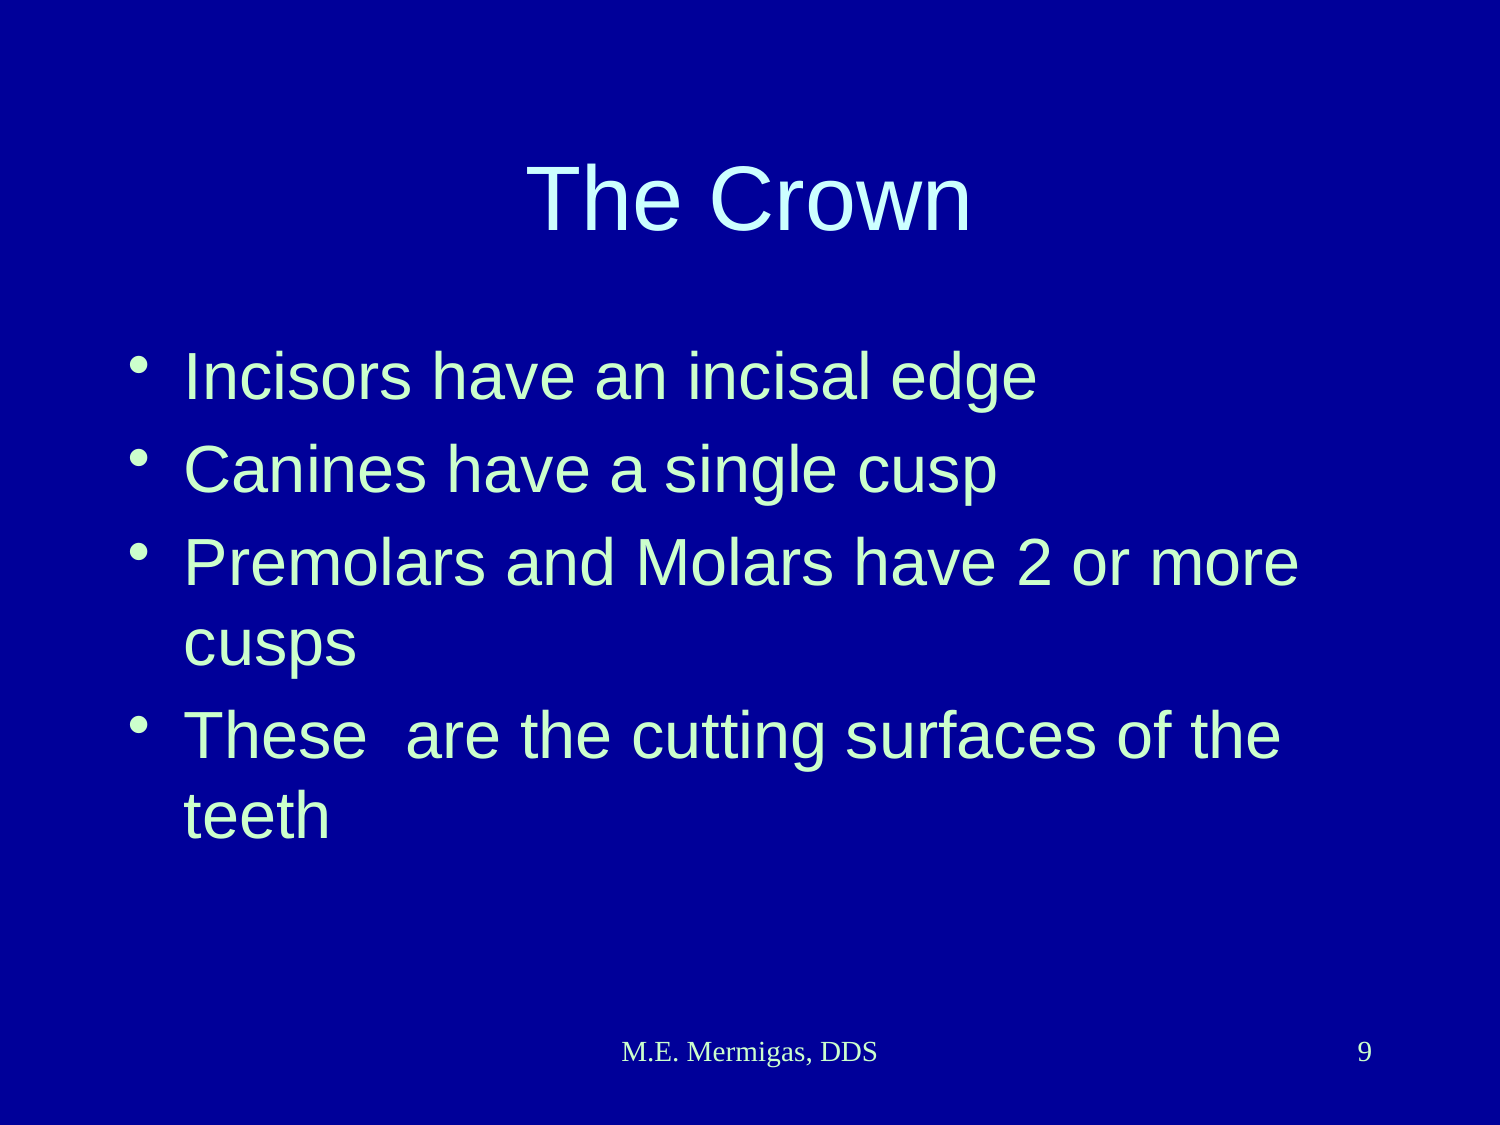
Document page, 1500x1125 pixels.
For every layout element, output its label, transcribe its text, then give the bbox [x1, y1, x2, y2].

footer M.E. Mermigas, DDS [512, 1024, 988, 1101]
slide_number 9 [1074, 1024, 1388, 1101]
title The Crown [112, 99, 1388, 288]
list Incisors have an incisal edge Canines have a single cusp Premolars and Molars have 2 or more cusps These are the cutting surfaces of the teeth [112, 324, 1388, 1001]
